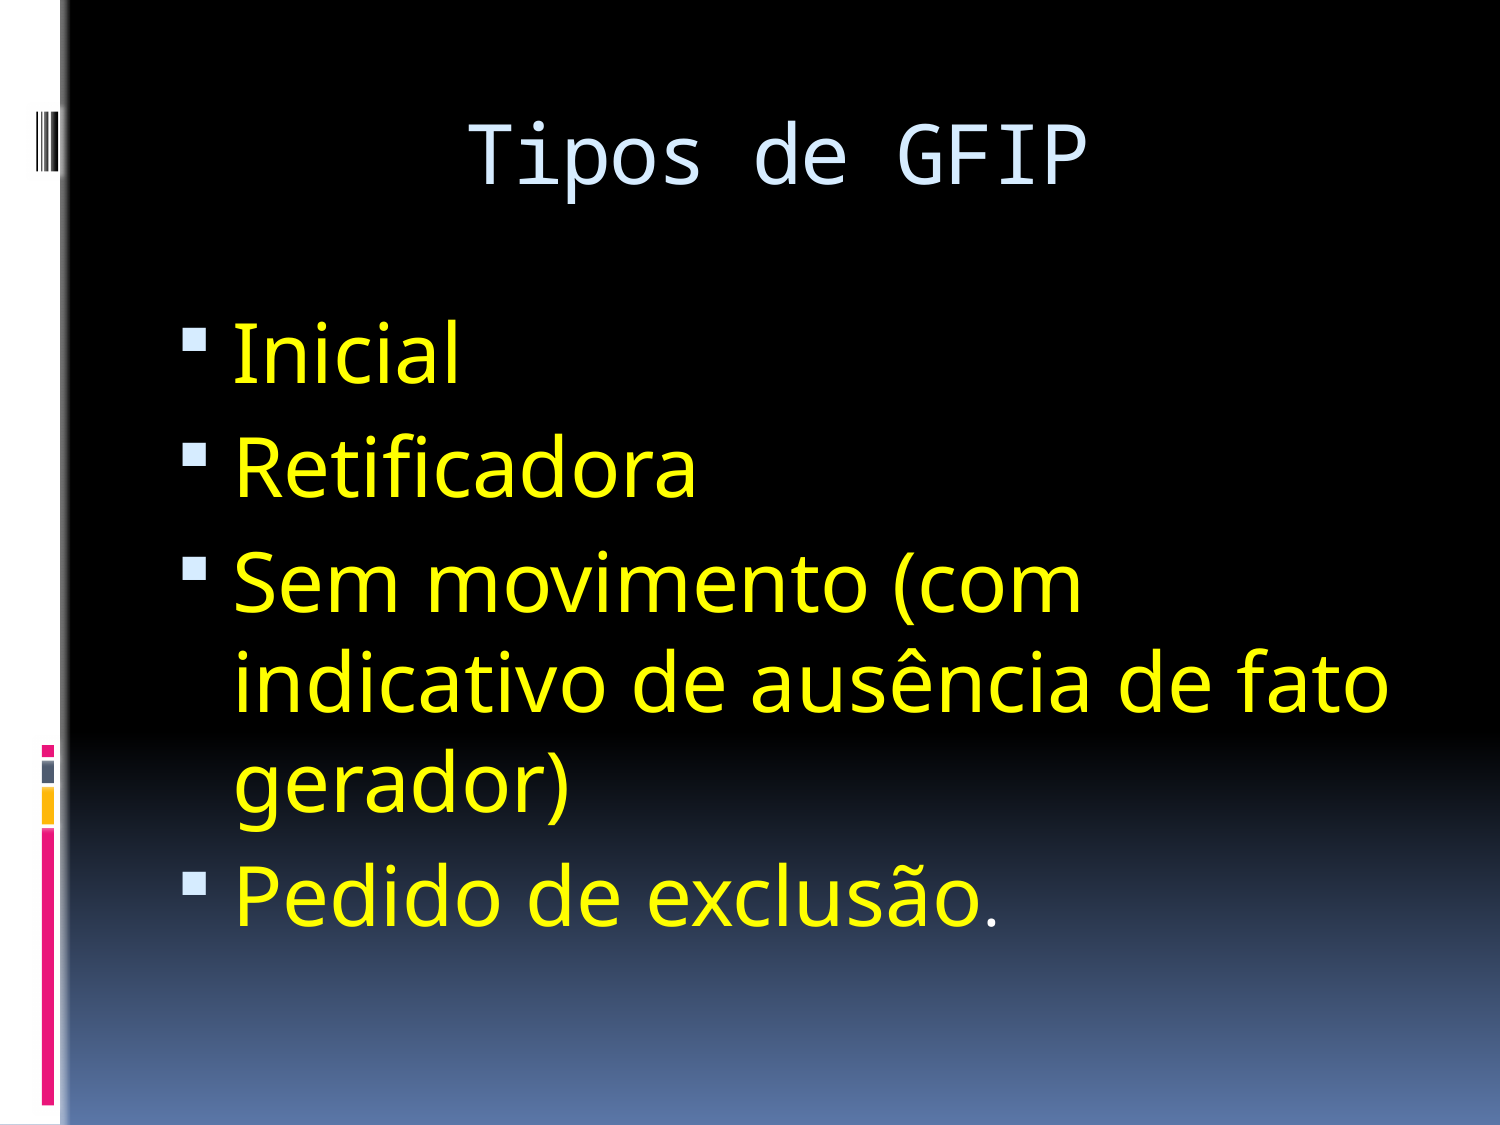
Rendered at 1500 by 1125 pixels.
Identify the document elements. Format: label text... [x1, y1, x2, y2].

title Tipos de GFIP [140, 93, 1416, 244]
list Inicial Retificadora Sem movimento (com indicativo de ausência de fato gerador) Pedido de exclusão. [150, 292, 1425, 1043]
